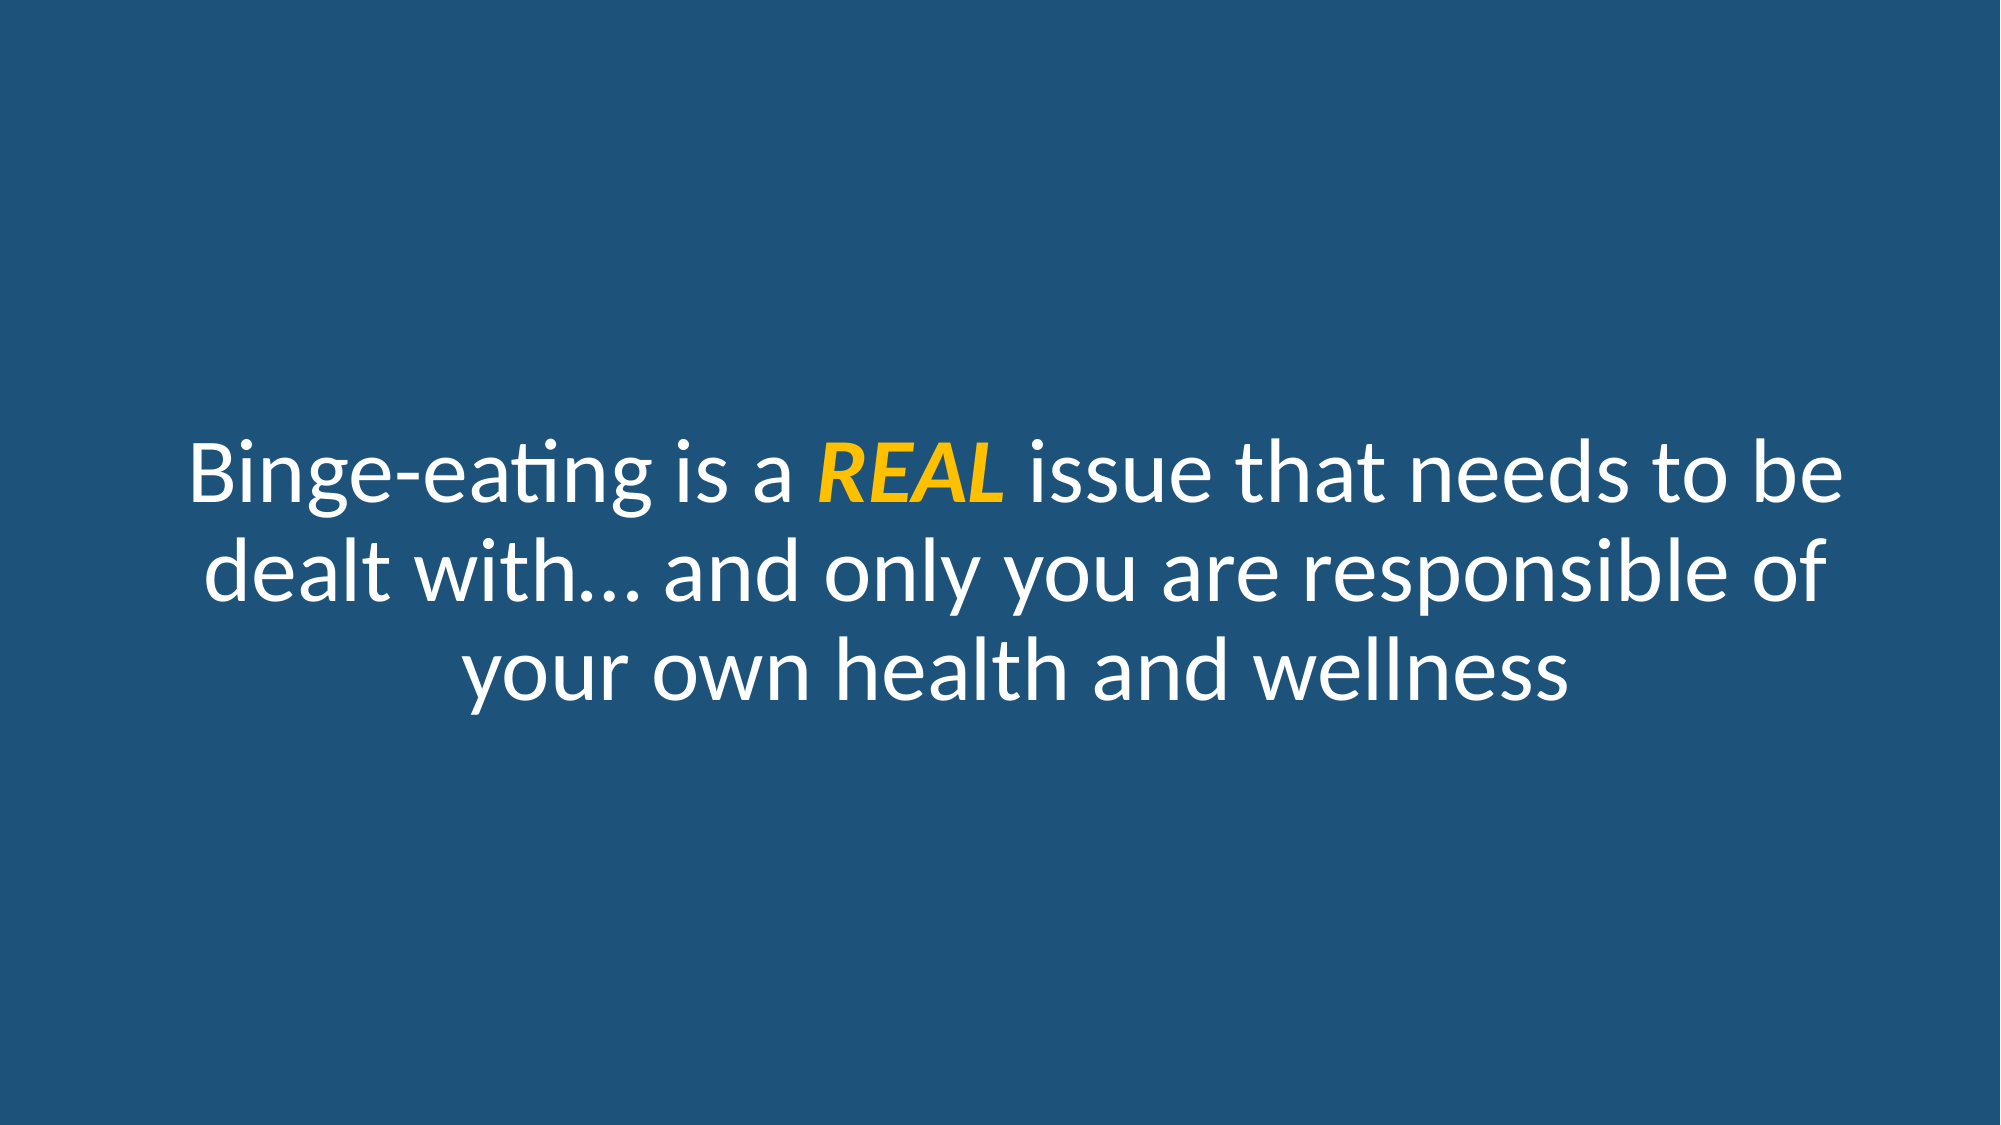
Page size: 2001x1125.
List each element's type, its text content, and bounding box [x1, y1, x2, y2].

title Binge-eating is a REAL issue that needs to be dealt with… and only you are responsible of your own health and wellness [170, 336, 1863, 728]
